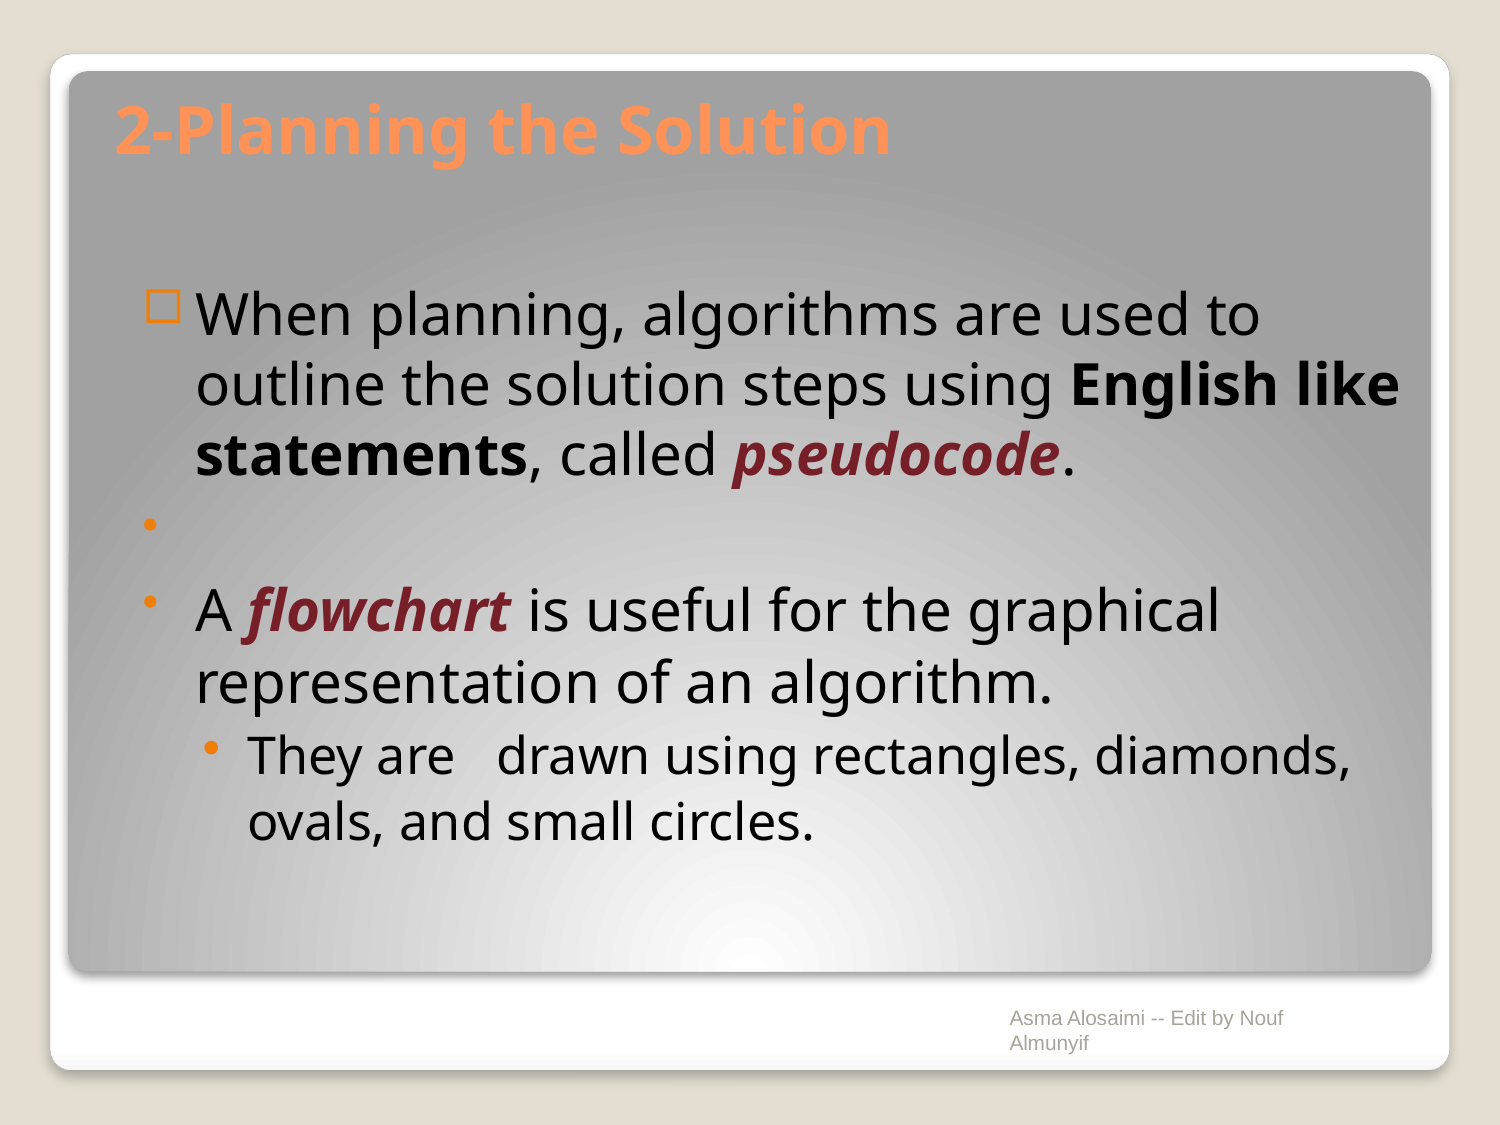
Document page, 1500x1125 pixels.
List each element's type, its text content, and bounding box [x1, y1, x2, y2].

list When planning, algorithms are used to outline the solution steps using English like statements, called pseudocode. A flowchart is useful for the graphical representation of an algorithm. They are drawn using rectangles, diamonds, ovals, and small circles. [112, 262, 1459, 1000]
title 2-Planning the Solution [99, 37, 1375, 175]
footer Asma Alosaimi -- Edit by Nouf Almunyif [994, 1002, 1370, 1063]
